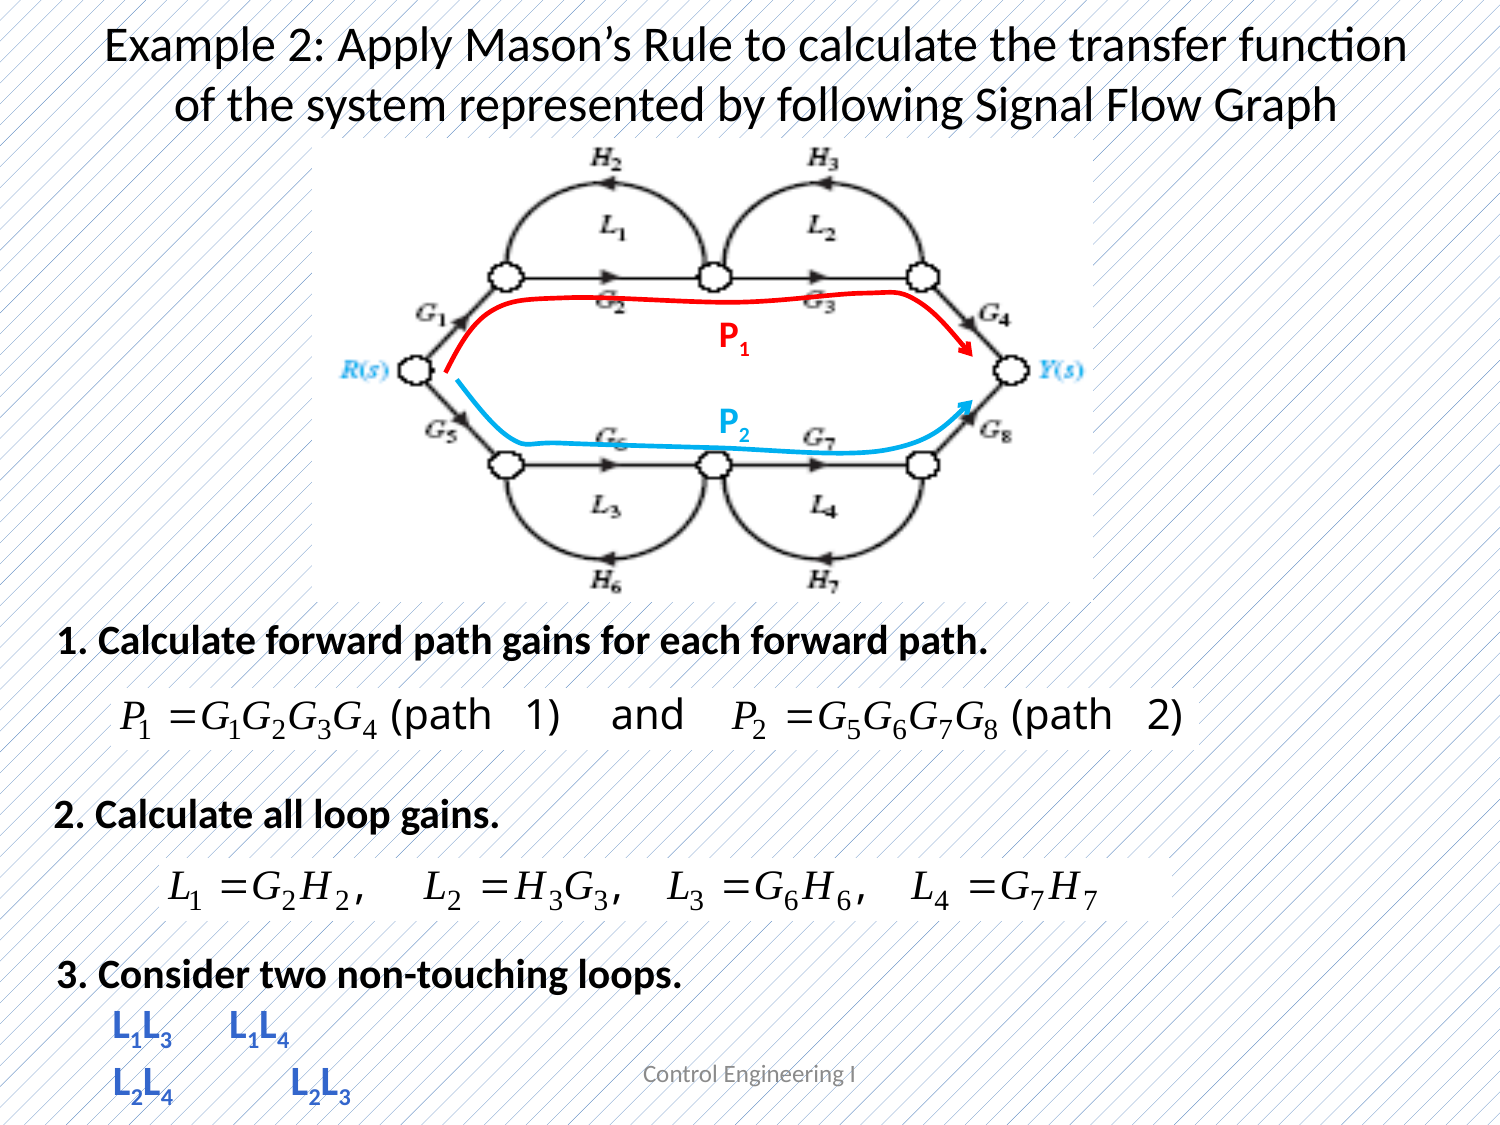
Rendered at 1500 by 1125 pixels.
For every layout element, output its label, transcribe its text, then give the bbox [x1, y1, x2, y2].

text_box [38, 778, 1377, 921]
title Example 2: Apply Mason’s Rule to calculate the transfer function of the system represented by following Signal Flow Graph [75, 0, 1438, 148]
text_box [40, 289, 1379, 751]
footer Control Engineering I [512, 1042, 988, 1103]
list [312, 138, 1093, 287]
text_box 3. Consider two non-touching loops. L1L3 L1L4 L2L4 L2L3 [41, 939, 1379, 1118]
